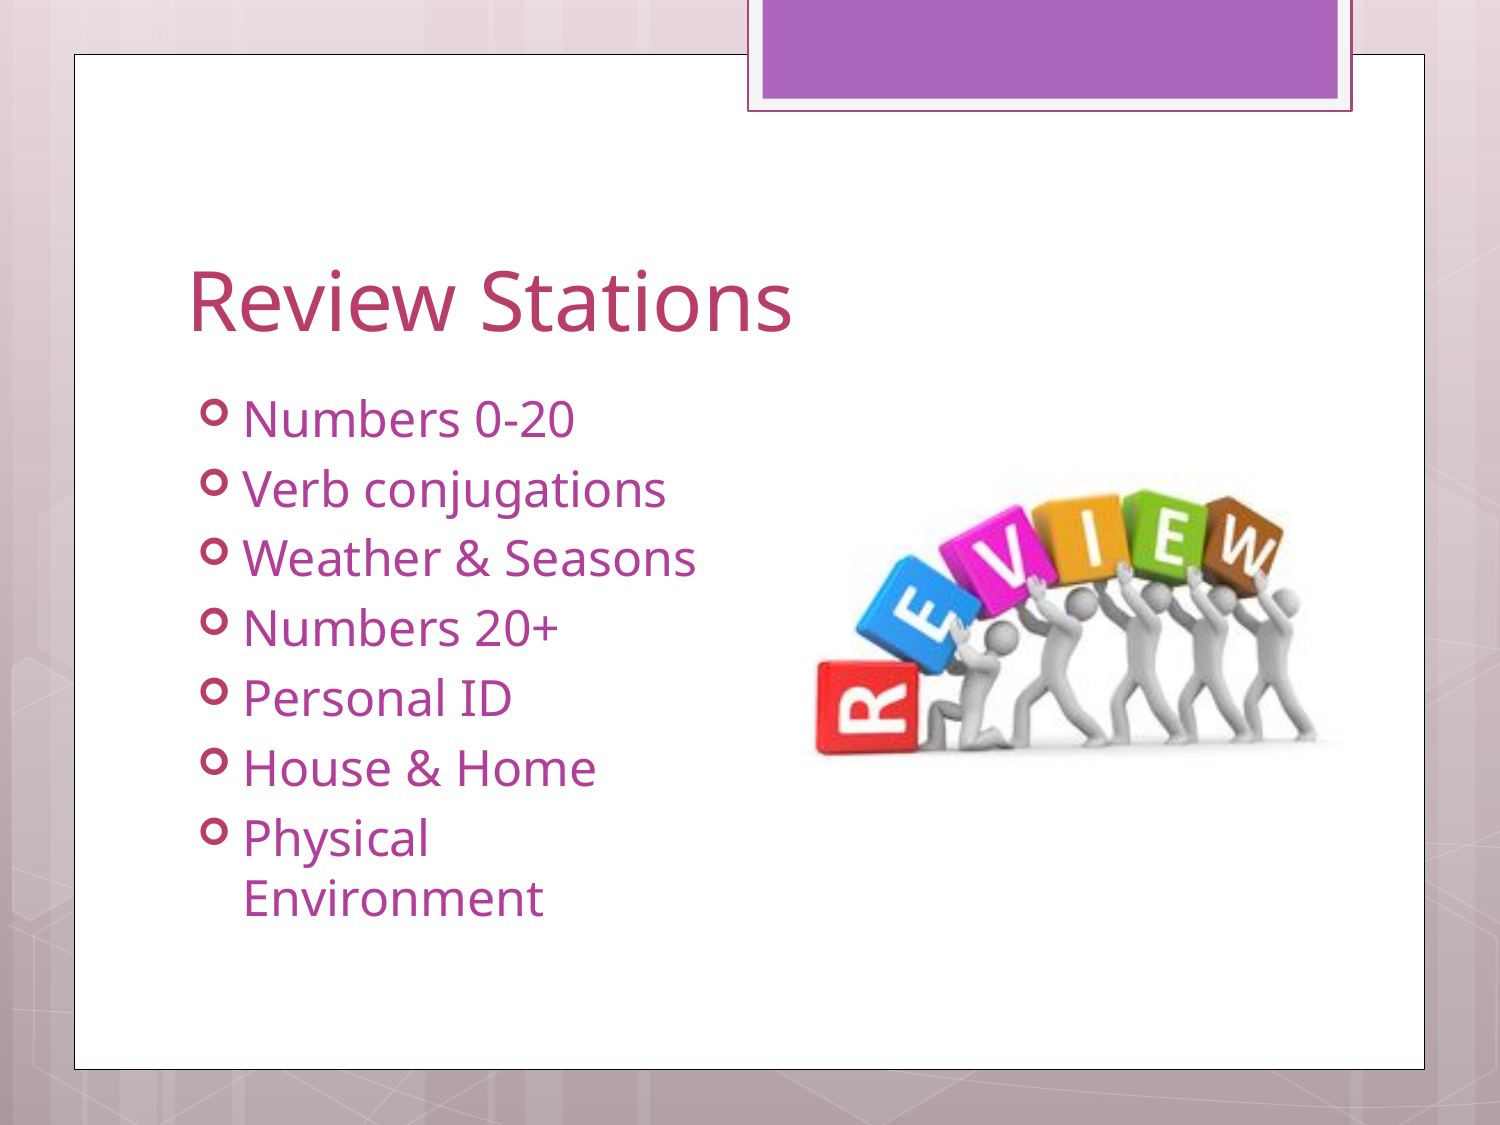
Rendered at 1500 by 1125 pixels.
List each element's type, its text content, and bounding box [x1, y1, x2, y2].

title Review Stations [171, 168, 1324, 357]
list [743, 437, 1391, 802]
list Numbers 0-20 Verb conjugations Weather & Seasons Numbers 20+ Personal ID House & Home Physical Environment [171, 379, 732, 953]
